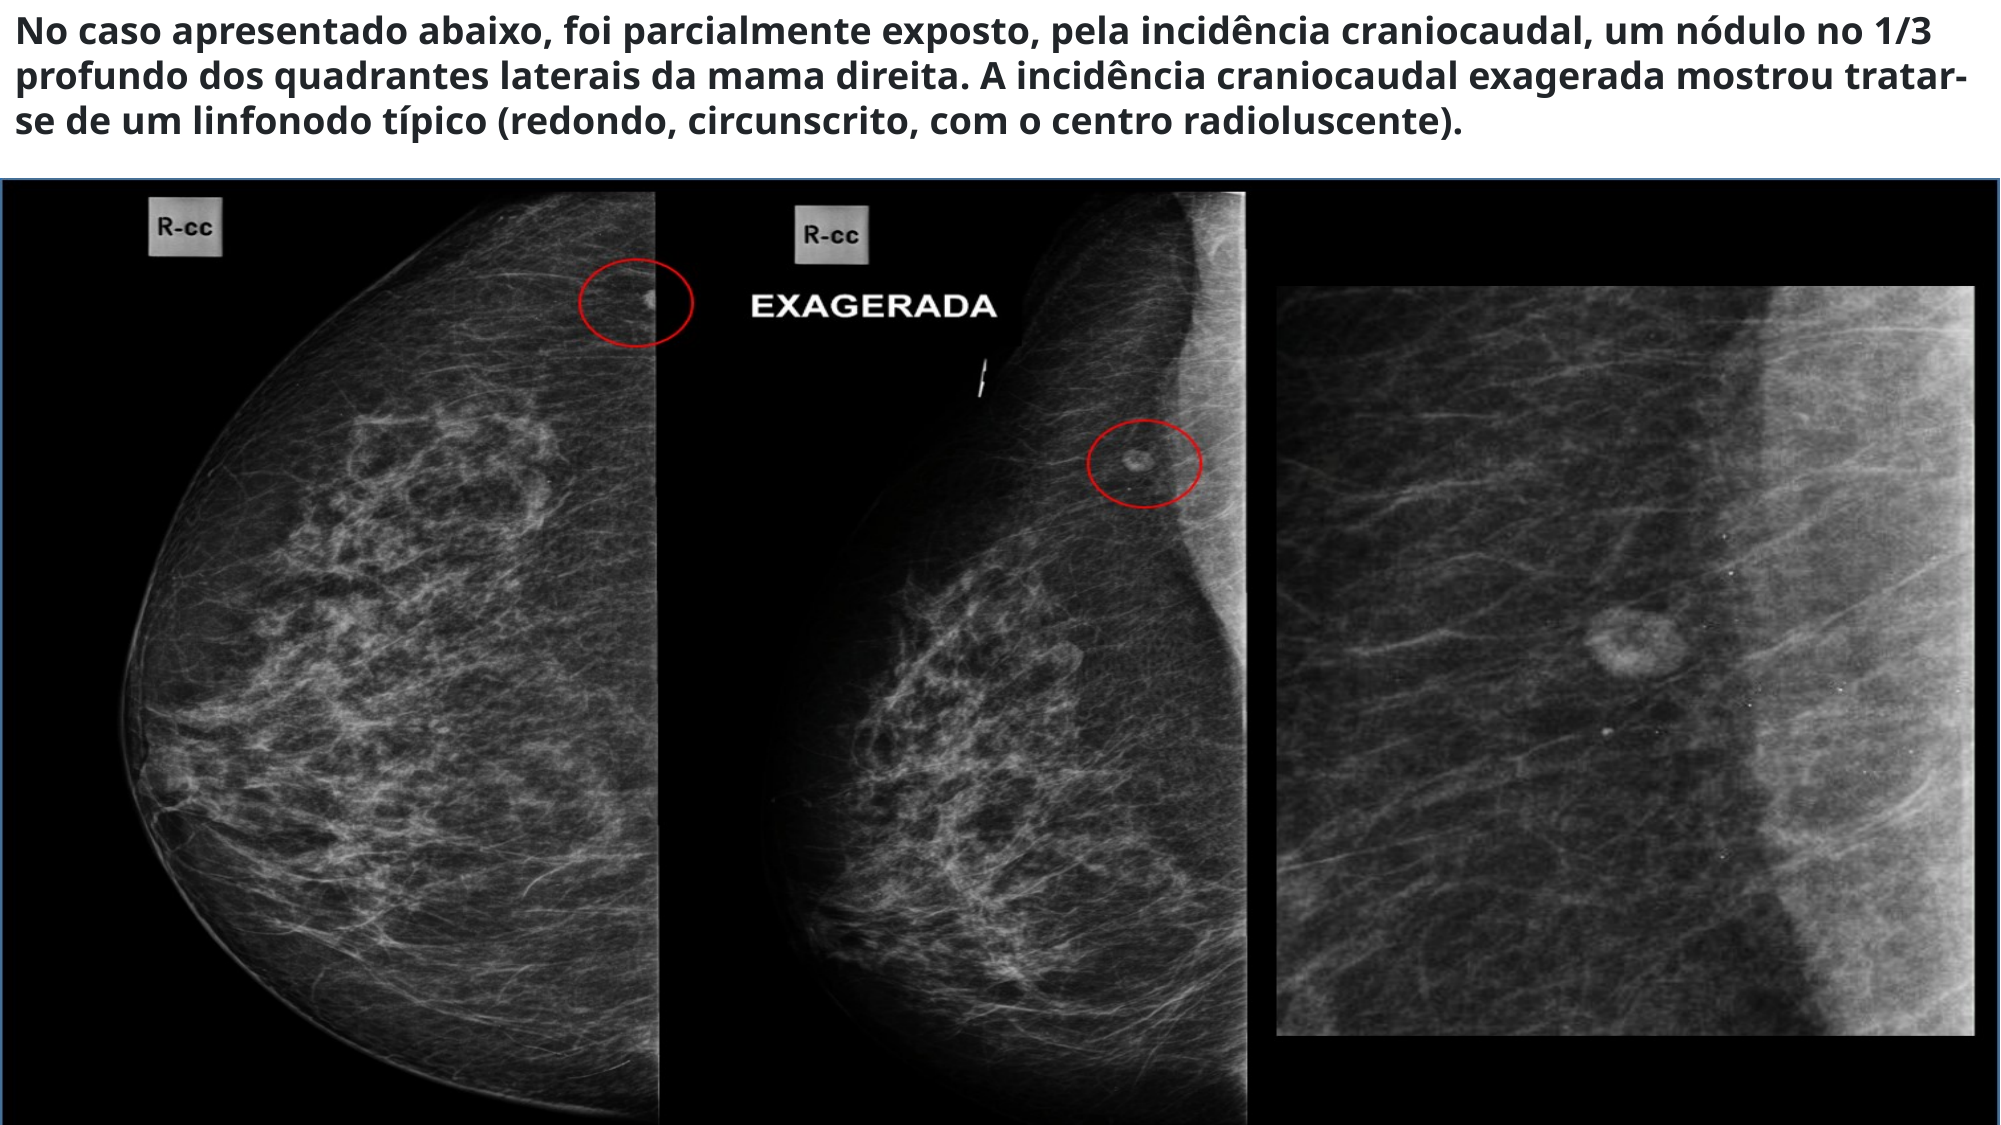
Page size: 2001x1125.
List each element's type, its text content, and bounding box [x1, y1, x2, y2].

picture [0, 178, 2000, 1125]
text_box No caso apresentado abaixo, foi parcialmente exposto, pela incidência craniocaudal, um nódulo no 1/3 profundo dos quadrantes laterais da mama direita. A incidência craniocaudal exagerada mostrou tratar-se de um linfonodo típico (redondo, circunscrito, com o centro radioluscente). [0, 0, 2000, 150]
